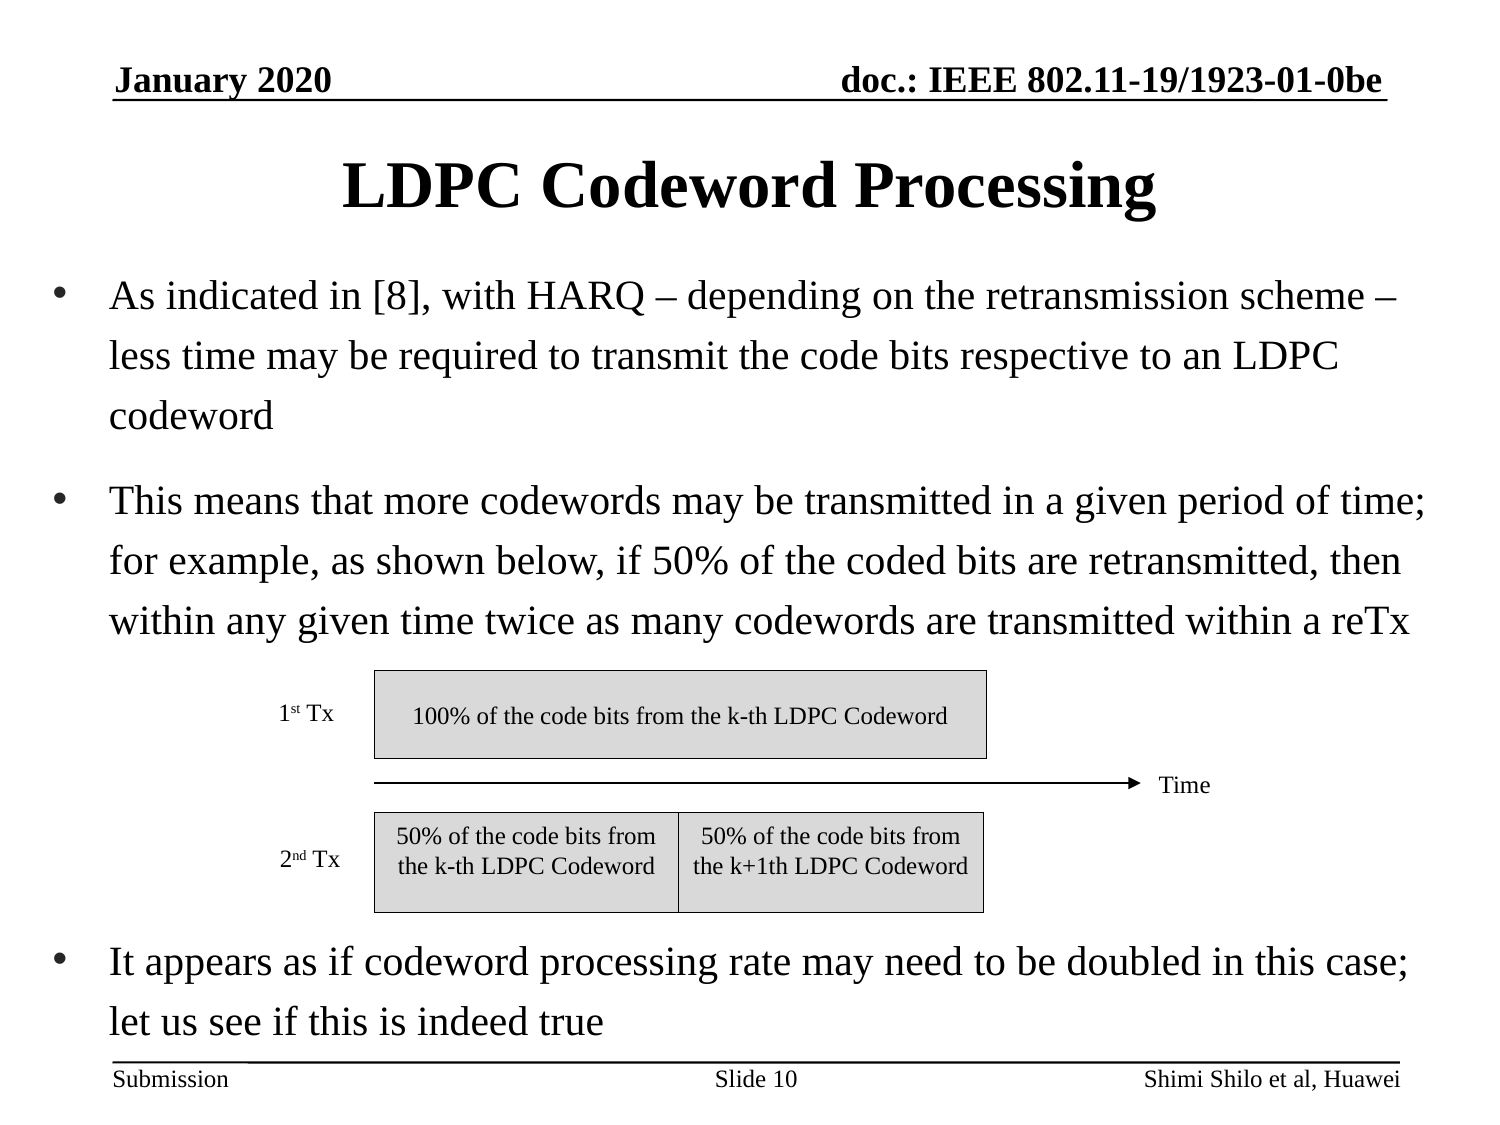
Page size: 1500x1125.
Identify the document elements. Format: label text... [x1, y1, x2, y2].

text_box 50% of the code bits from the k+1th LDPC Codeword [678, 812, 984, 913]
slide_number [114, 54, 335, 101]
footer Shimi Shilo et al, Huawei [1140, 1061, 1402, 1093]
text_box 2nd Tx [257, 814, 363, 902]
title LDPC Codeword Processing [112, 137, 1388, 226]
list As indicated in [8], with HARQ – depending on the retransmission scheme – less time may be required to transmit the code bits respective to an LDPC codeword This means that more codewords may be transmitted in a given period of time; for example, as shown below, if 50% of the coded bits are retransmitted, then within any given time twice as many codewords are transmitted within a reTx It appears as if codeword processing rate may need to be doubled in this case; let us see if this is indeed true [37, 249, 1476, 1076]
text_box Time [1131, 739, 1238, 827]
slide_number Slide 10 [712, 1076, 800, 1093]
text_box 1st Tx [253, 667, 360, 755]
text_box 50% of the code bits from the k-th LDPC Codeword [374, 812, 678, 913]
text_box 100% of the code bits from the k-th LDPC Codeword [374, 670, 987, 759]
